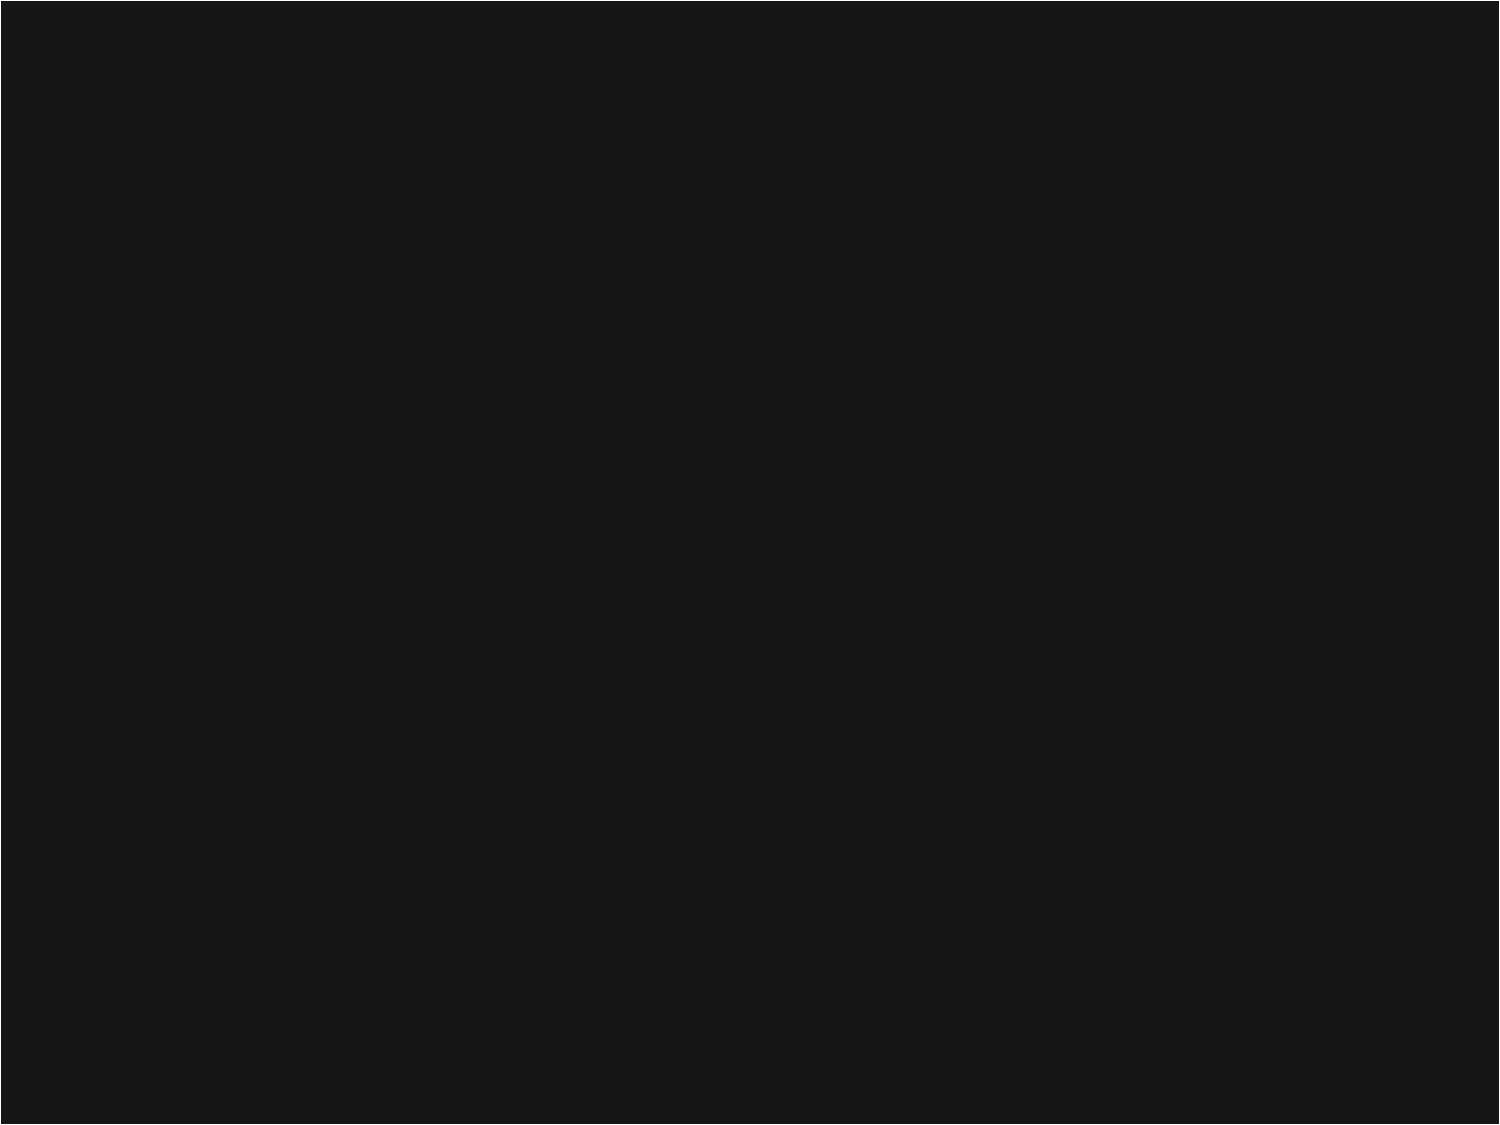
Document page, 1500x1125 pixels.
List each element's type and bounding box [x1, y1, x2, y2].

text_box [0, 0, 1500, 1125]
